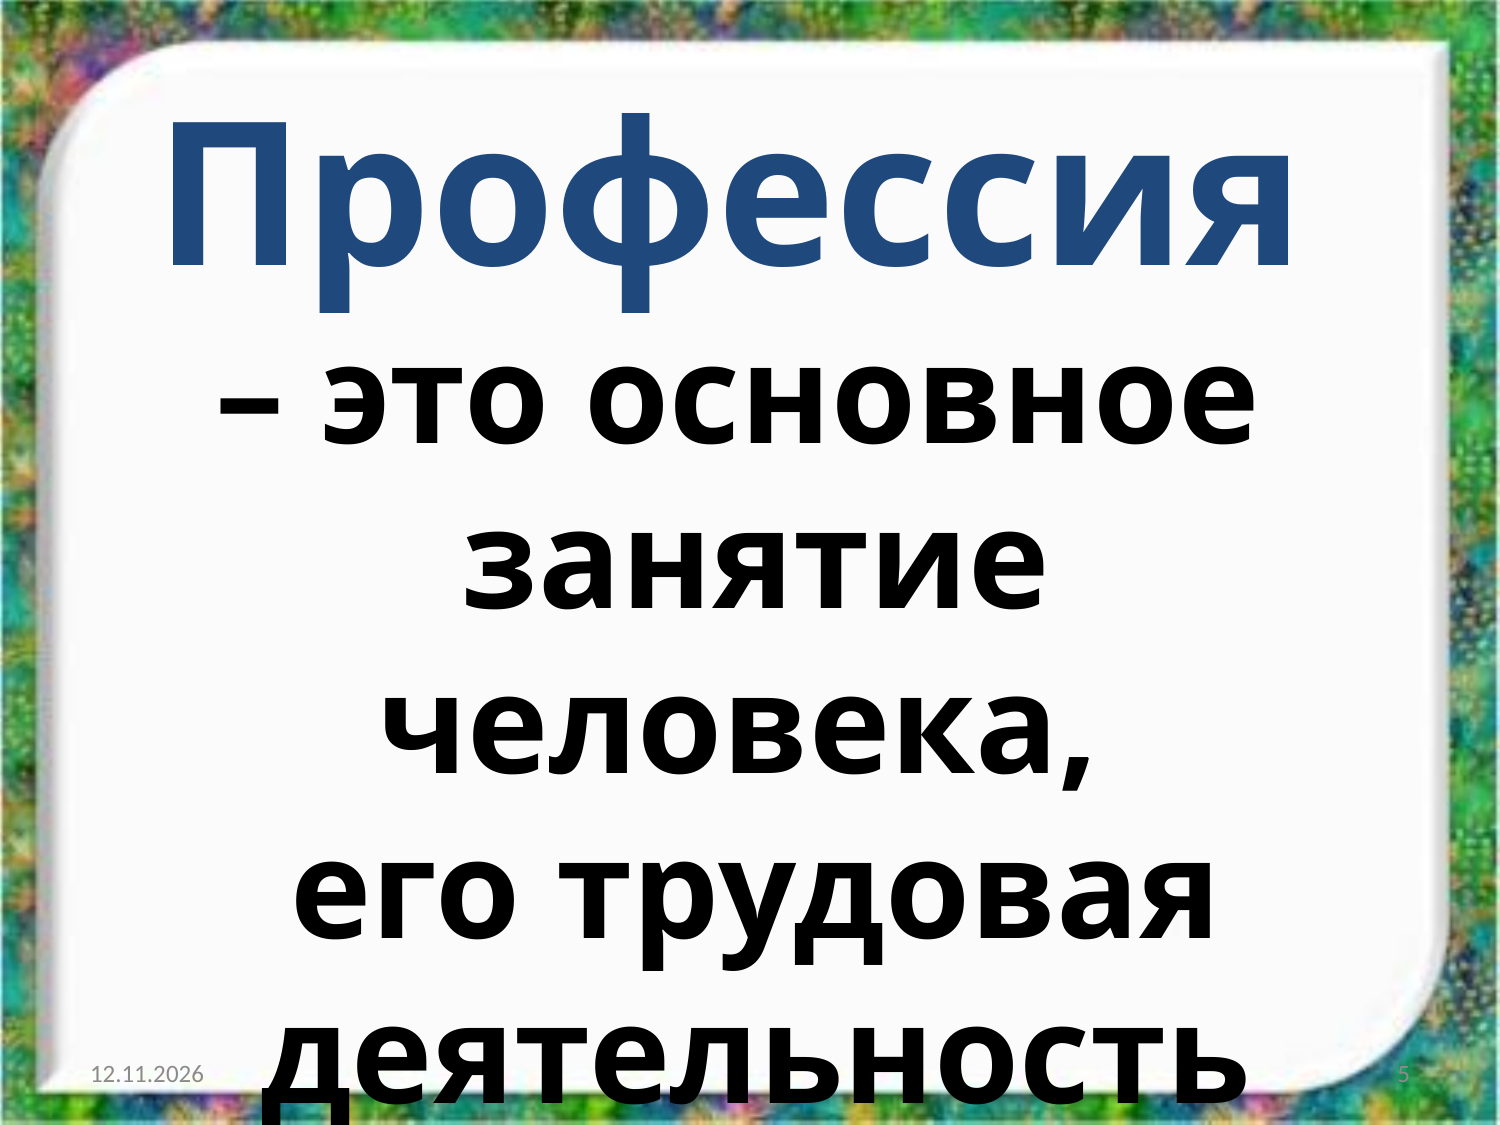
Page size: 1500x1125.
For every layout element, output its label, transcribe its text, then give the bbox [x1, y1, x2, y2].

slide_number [75, 1042, 425, 1103]
text_box Профессия – это основное занятие человека, его трудовая деятельность [93, 58, 1418, 1067]
slide_number 5 [1074, 1042, 1425, 1103]
picture [0, 0, 1500, 1125]
